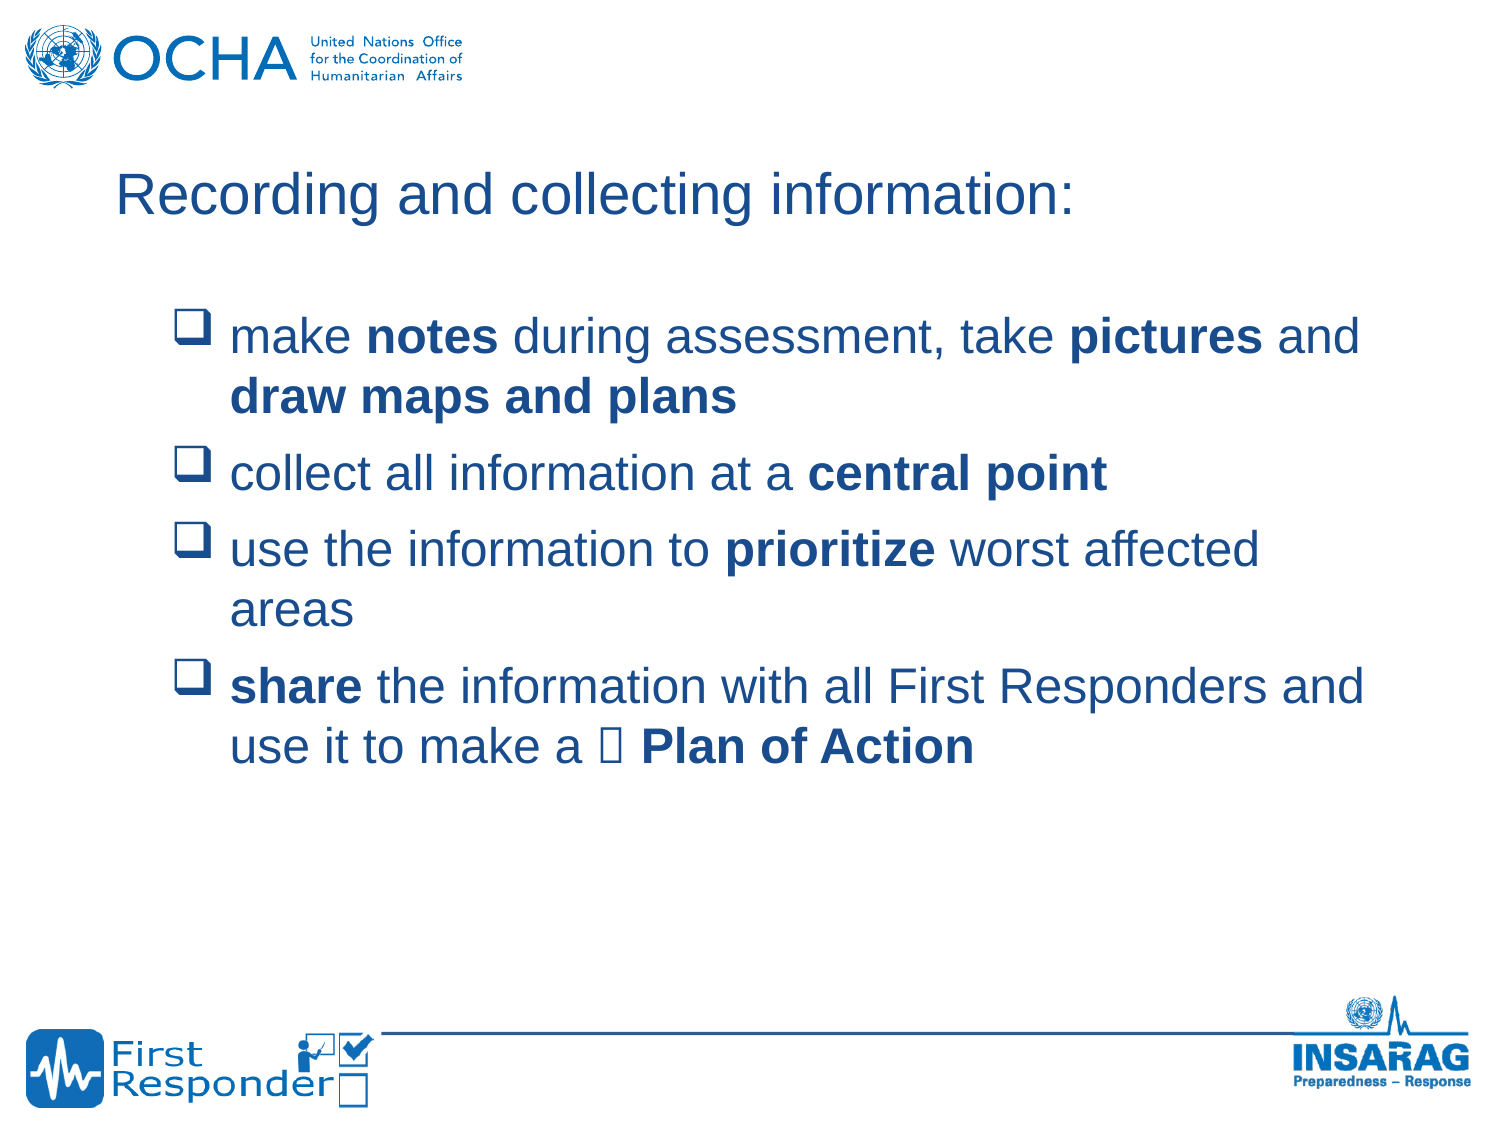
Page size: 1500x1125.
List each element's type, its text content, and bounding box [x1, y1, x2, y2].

list Recording and collecting information: [100, 147, 1451, 236]
text_box make notes during assessment, take pictures and draw maps and plans collect all information at a central point use the information to prioritize worst affected areas share the information with all First Responders and use it to make a  Plan of Action [118, 295, 1400, 1033]
picture [1287, 995, 1471, 1094]
picture [24, 1024, 375, 1113]
